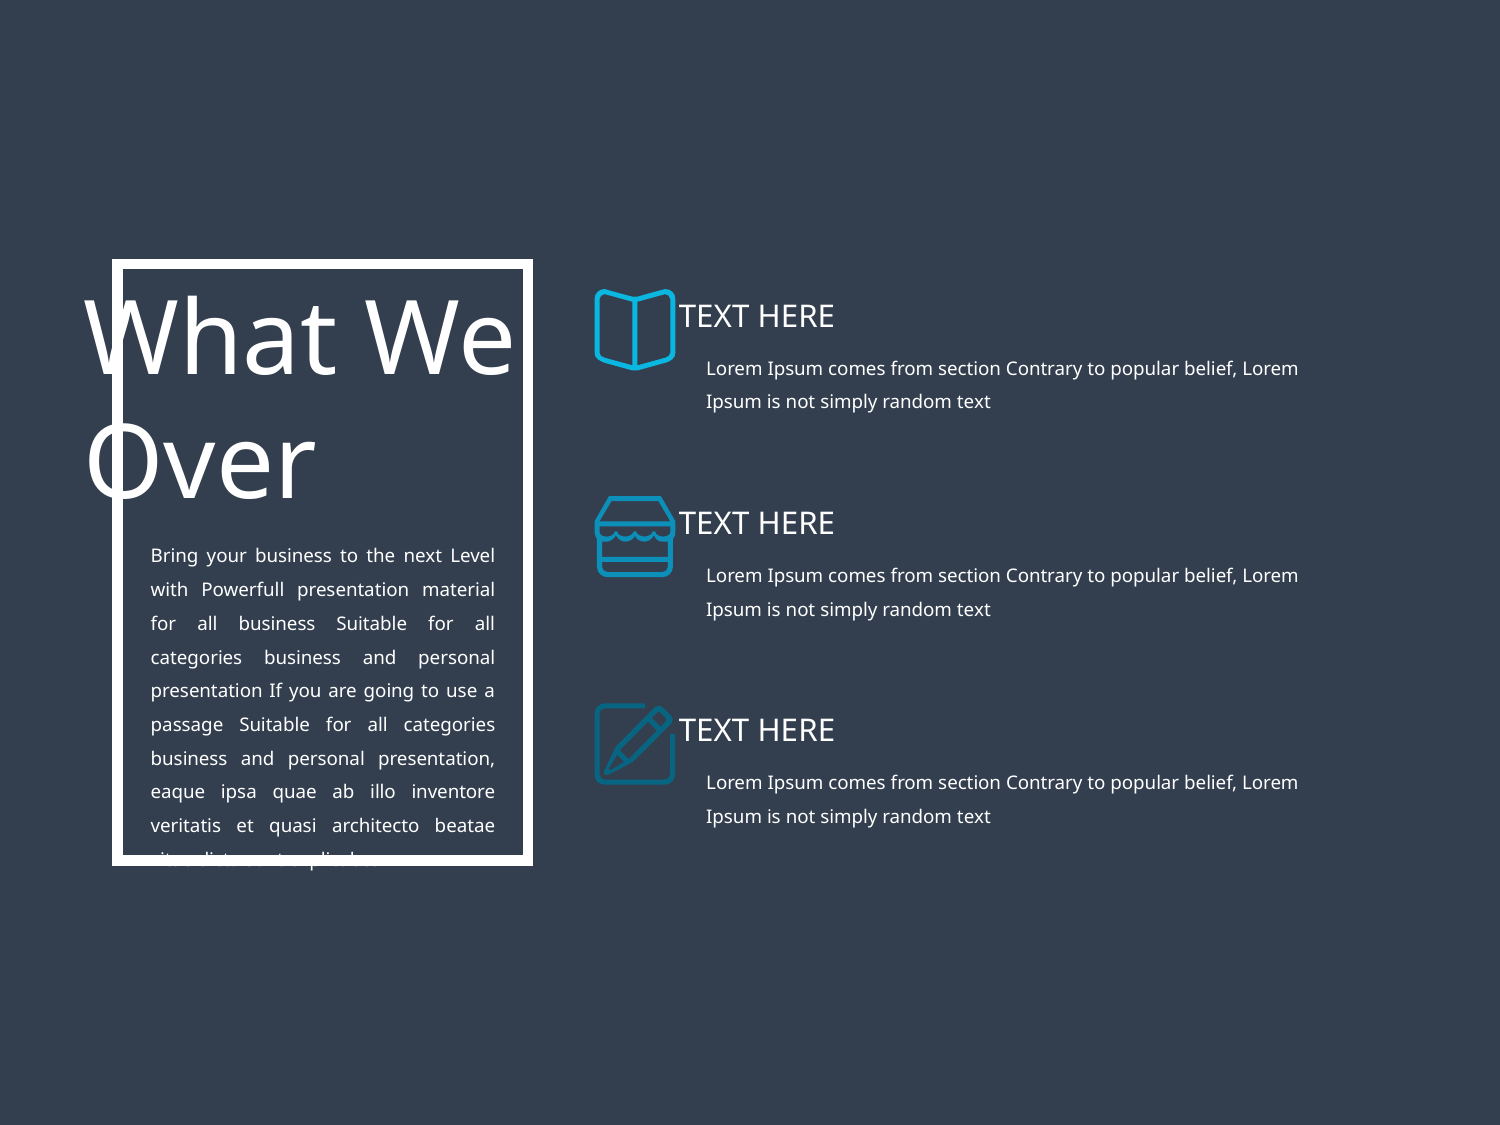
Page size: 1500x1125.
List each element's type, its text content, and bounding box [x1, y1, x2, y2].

text_box [594, 496, 673, 578]
text_box [116, 263, 529, 862]
text_box TEXT HERE [664, 703, 851, 756]
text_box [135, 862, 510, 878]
text_box Lorem Ipsum comes from section Contrary to popular belief, Lorem Ipsum is not simply random text [691, 545, 1340, 628]
text_box Lorem Ipsum comes from section Contrary to popular belief, Lorem Ipsum is not simply random text [691, 752, 1340, 835]
text_box [594, 289, 676, 371]
text_box TEXT HERE [664, 288, 851, 341]
text_box What We Over [68, 264, 116, 527]
text_box Lorem Ipsum comes from section Contrary to popular belief, Lorem Ipsum is not simply random text [691, 337, 1340, 420]
text_box TEXT HERE [664, 495, 851, 549]
text_box [594, 703, 676, 785]
